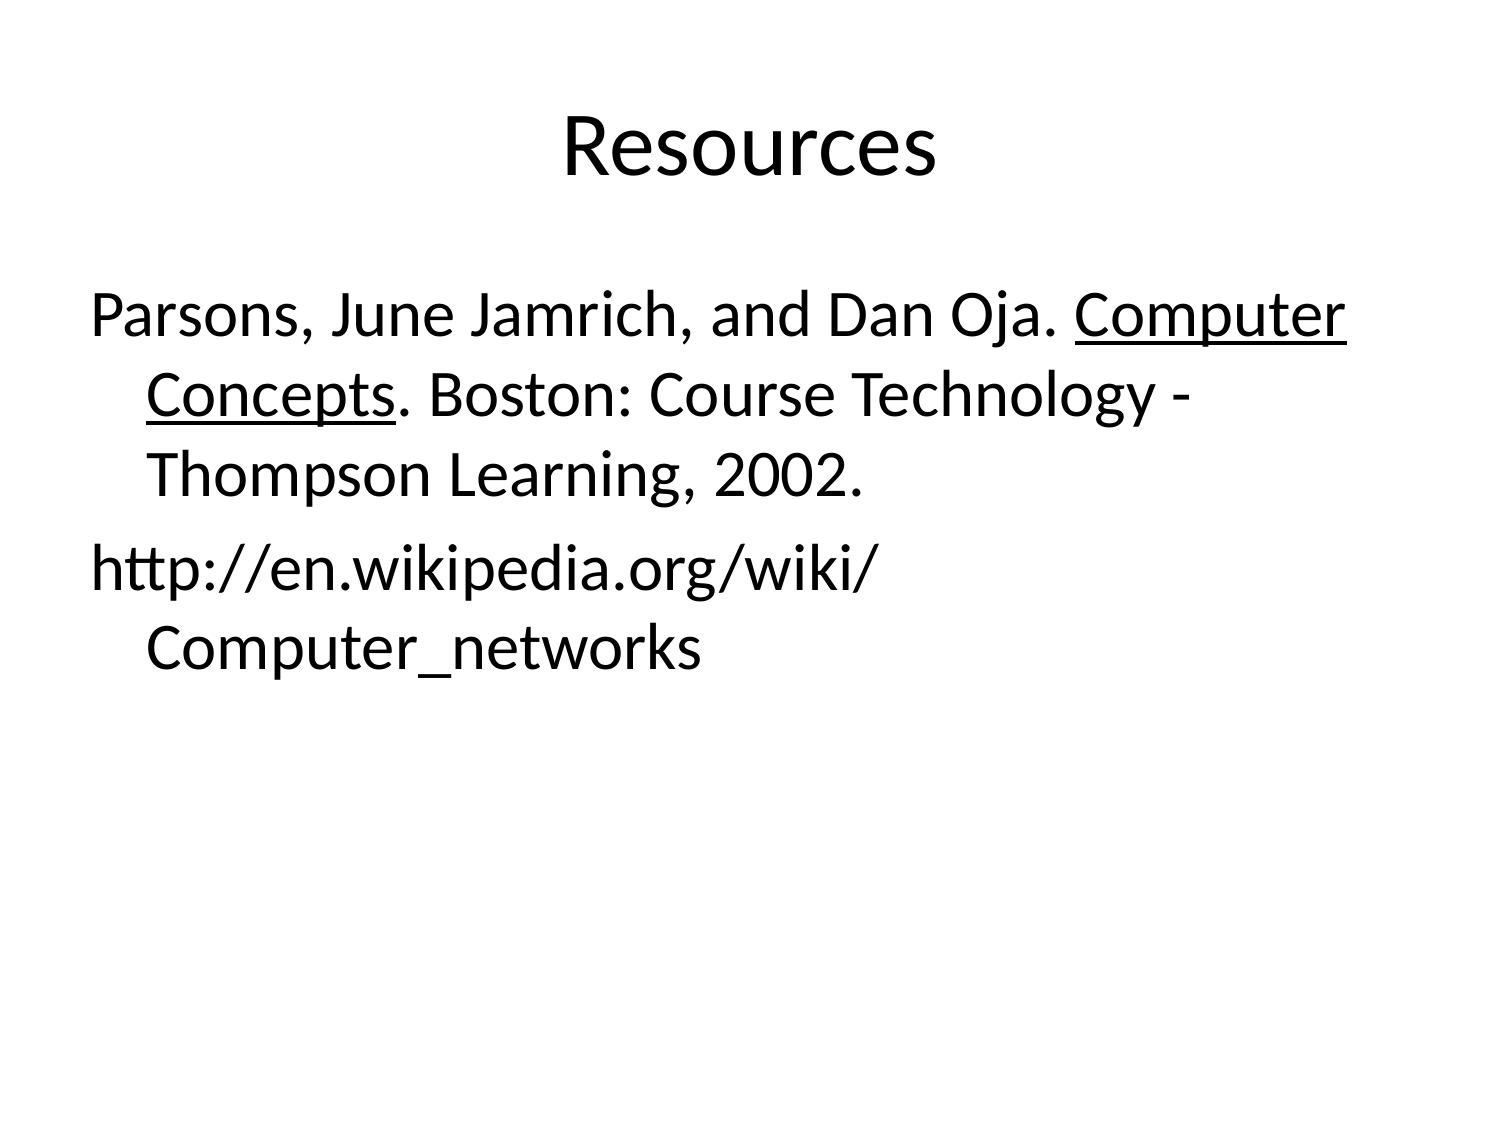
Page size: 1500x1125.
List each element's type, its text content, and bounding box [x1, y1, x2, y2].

title Resources [75, 45, 1425, 233]
list Parsons, June Jamrich, and Dan Oja. Computer Concepts. Boston: Course Technology - Thompson Learning, 2002. http://en.wikipedia.org/wiki/Computer_networks [75, 262, 1425, 1005]
